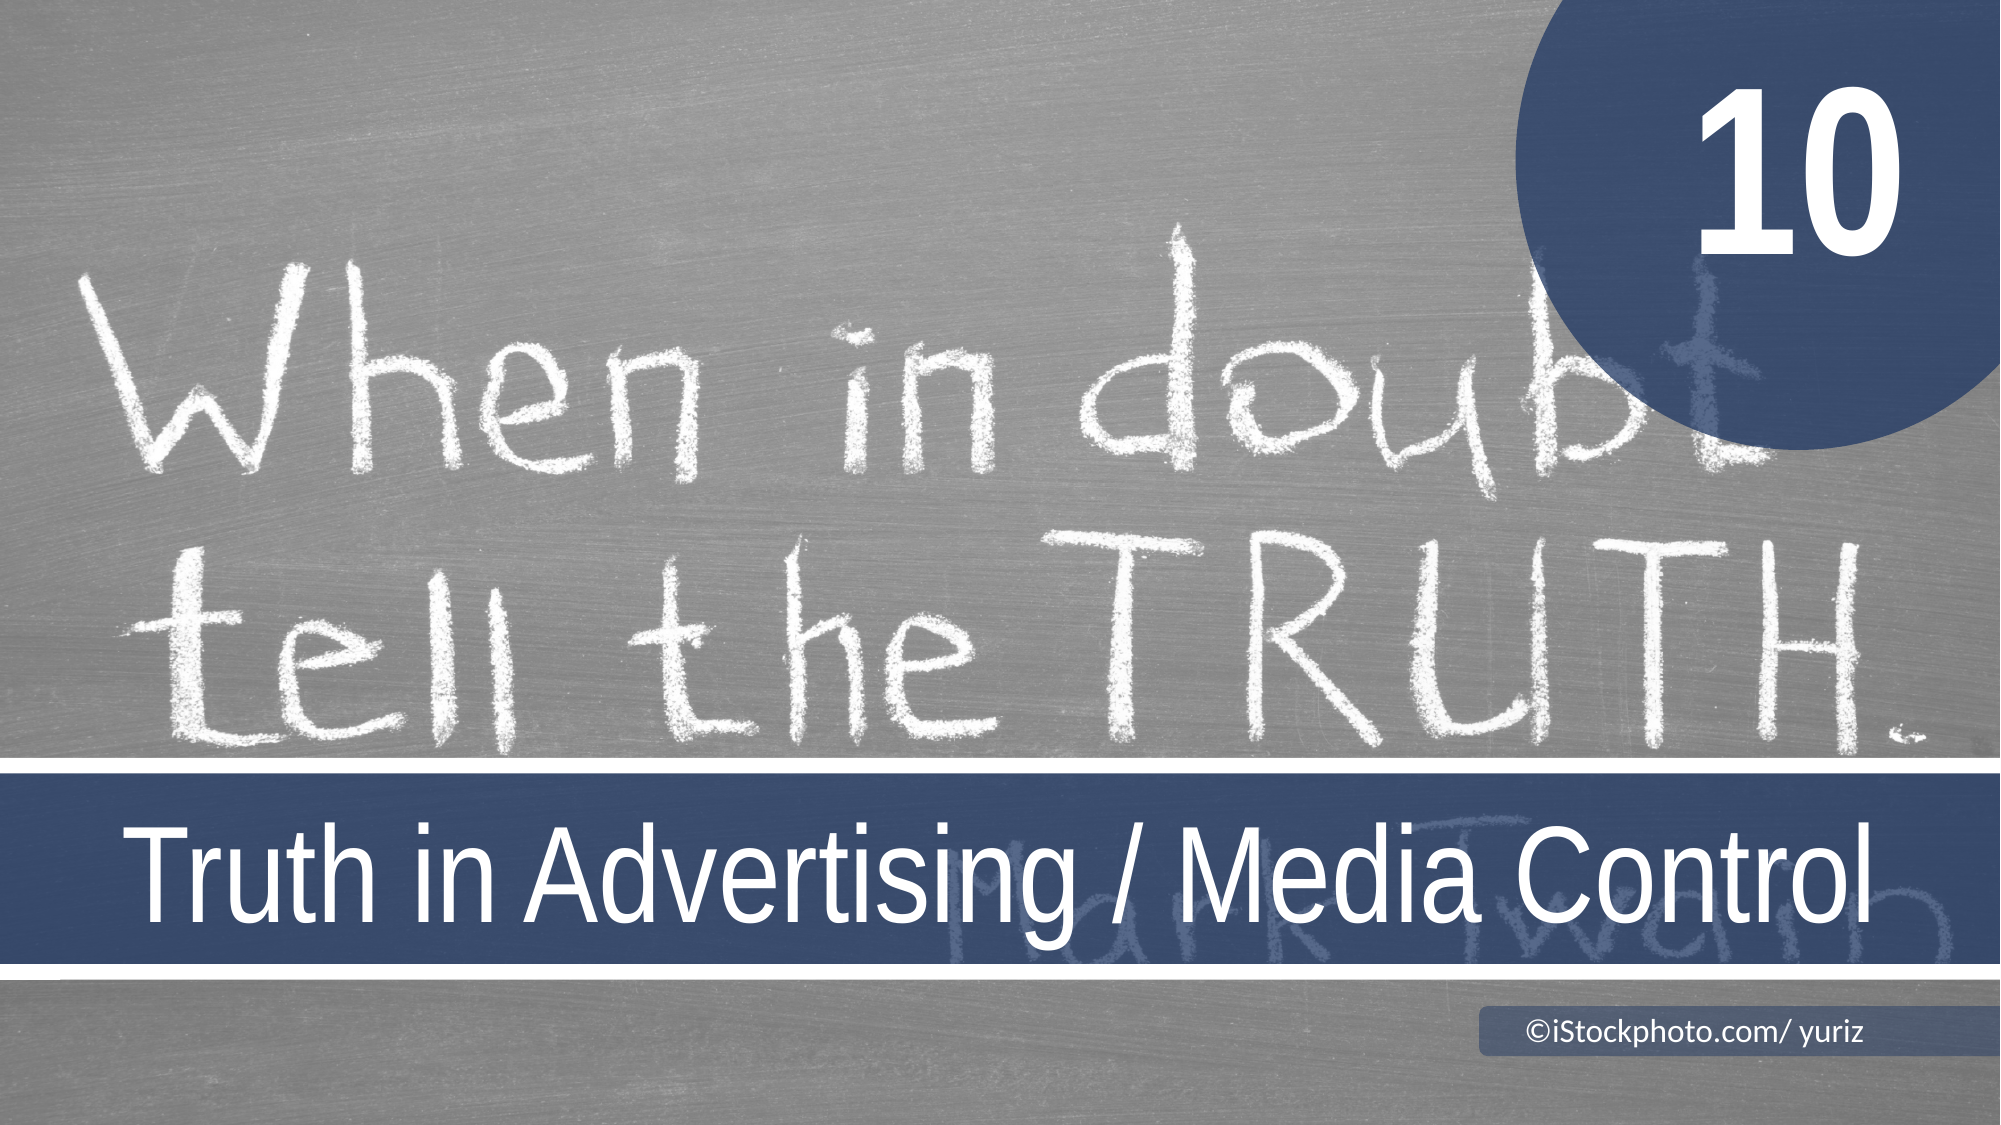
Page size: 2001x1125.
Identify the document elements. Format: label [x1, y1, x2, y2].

text_box [1515, 0, 2000, 450]
picture [0, 0, 2000, 1125]
